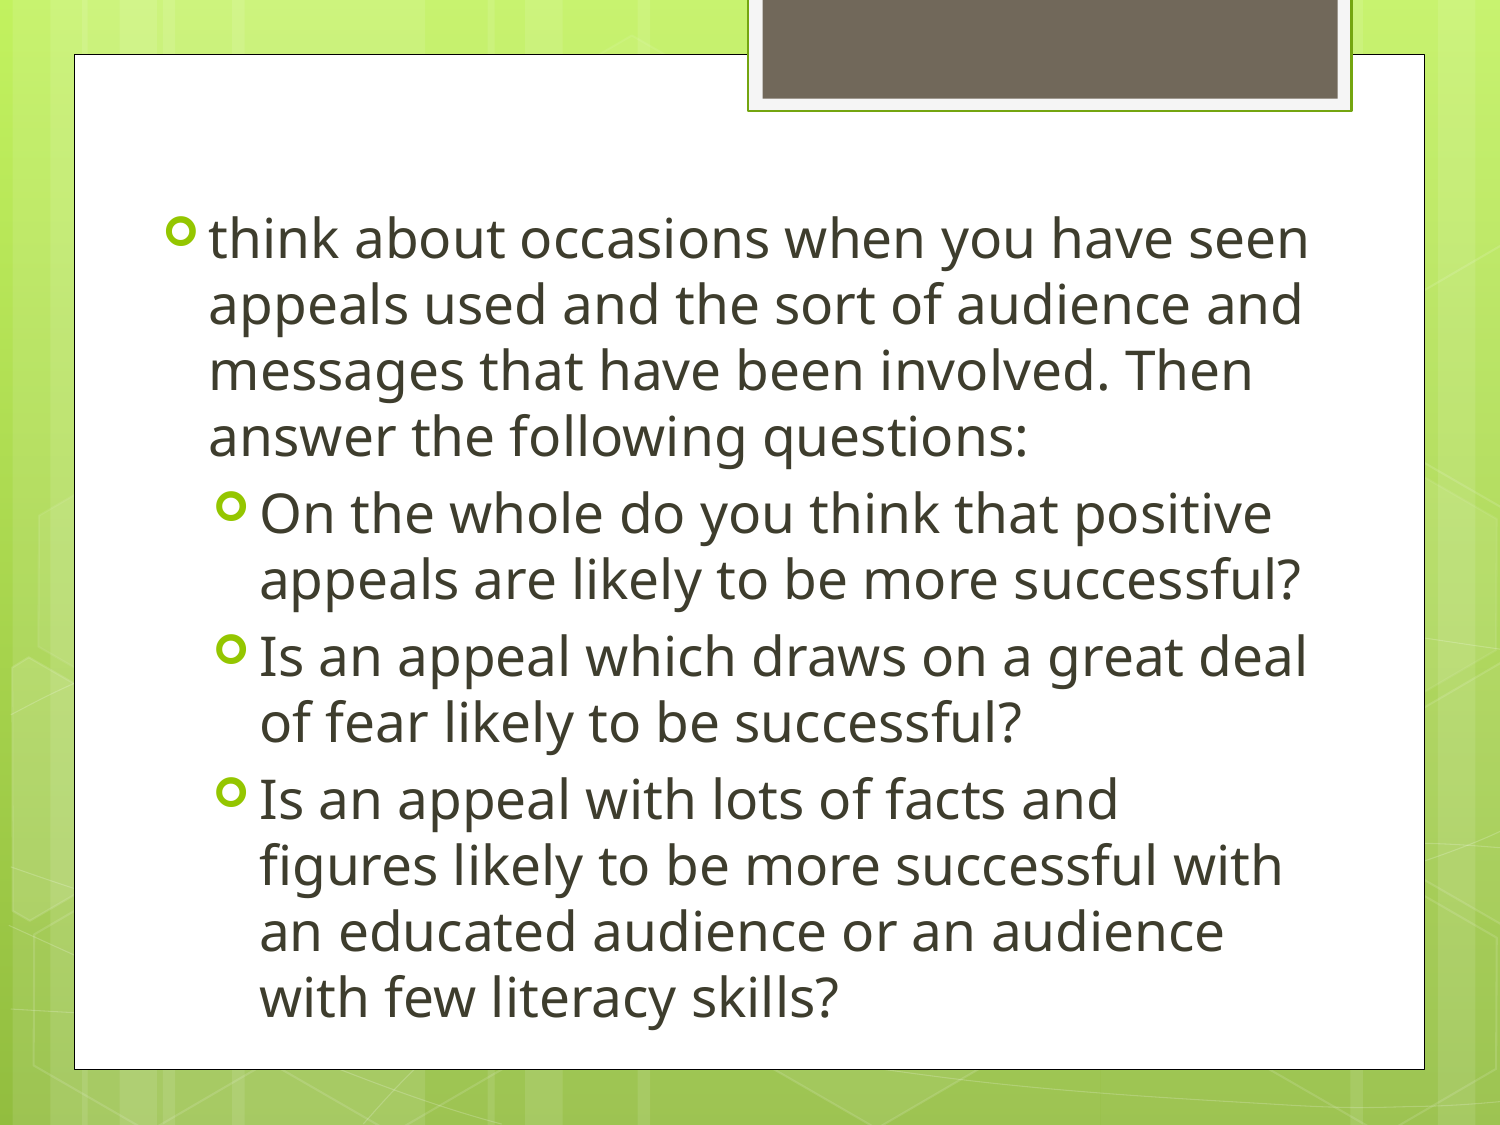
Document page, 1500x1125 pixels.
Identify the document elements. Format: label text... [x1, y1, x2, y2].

list think about occasions when you have seen appeals used and the sort of audience and messages that have been involved. Then answer the following questions: On the whole do you think that positive appeals are likely to be more successful? Is an appeal which draws on a great deal of fear likely to be successful? Is an appeal with lots of facts and figures likely to be more successful with an educated audience or an audience with few literacy skills? [135, 196, 1329, 1047]
